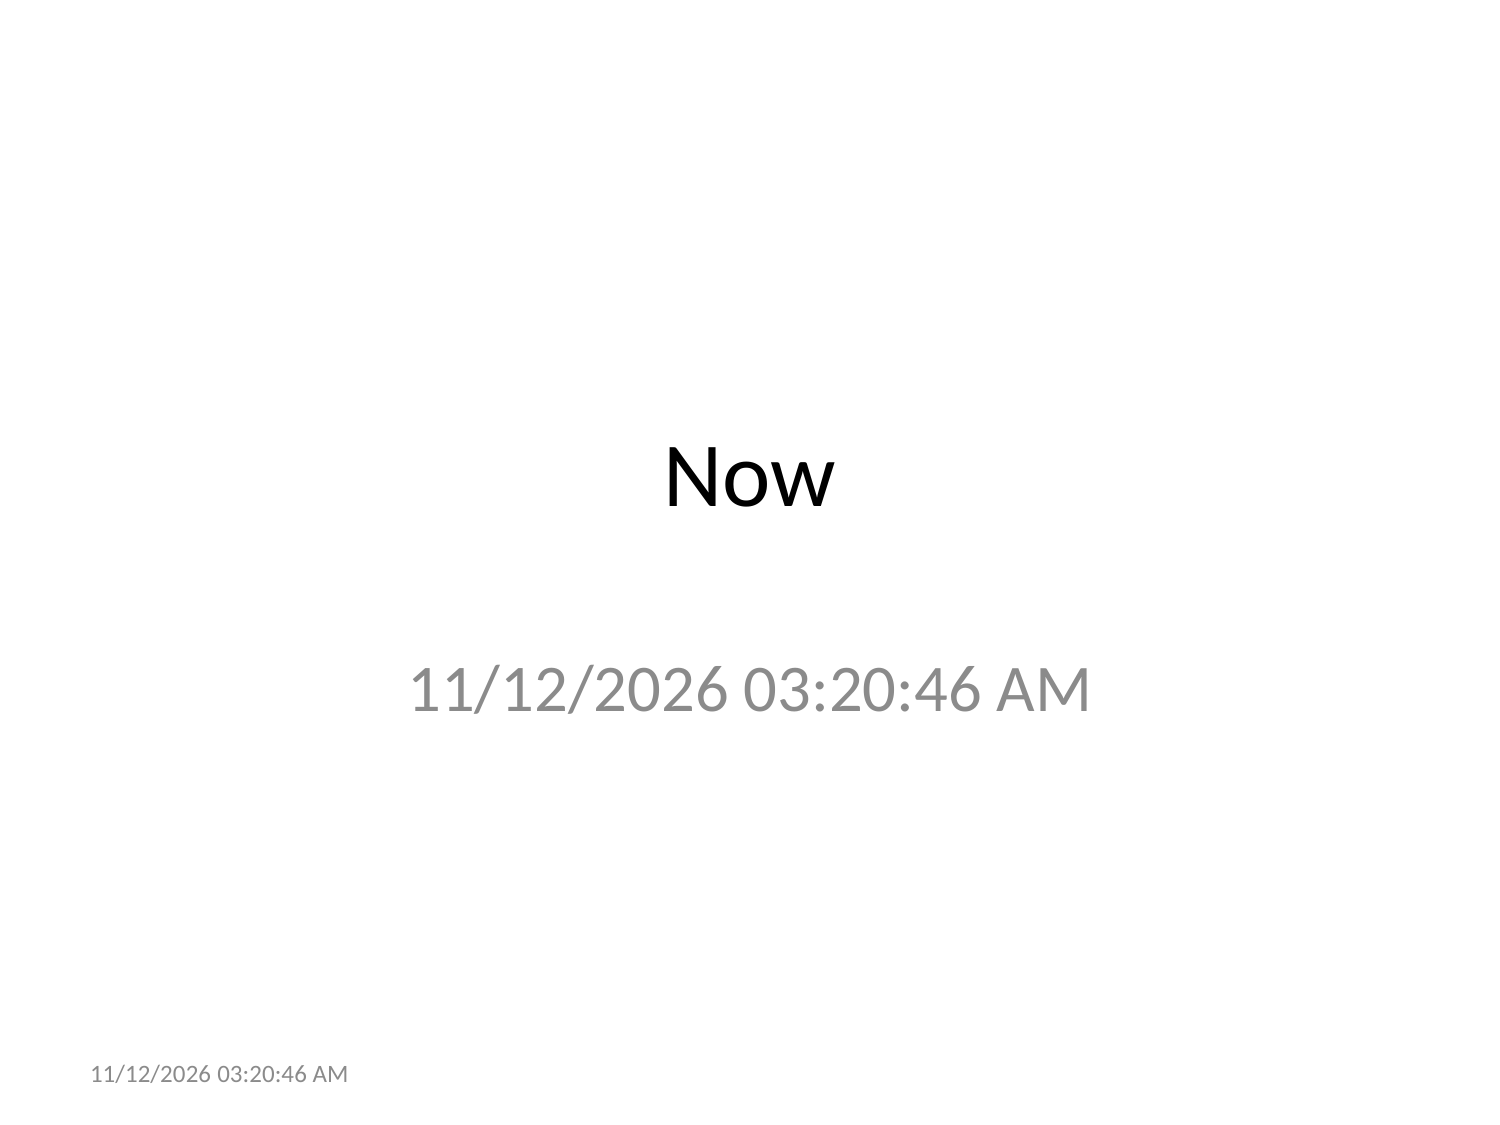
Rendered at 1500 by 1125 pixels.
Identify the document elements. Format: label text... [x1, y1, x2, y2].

subtitle 2011-12-19 10:20:04 AM [225, 637, 1275, 925]
title Now [112, 349, 1388, 591]
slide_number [75, 1042, 425, 1103]
